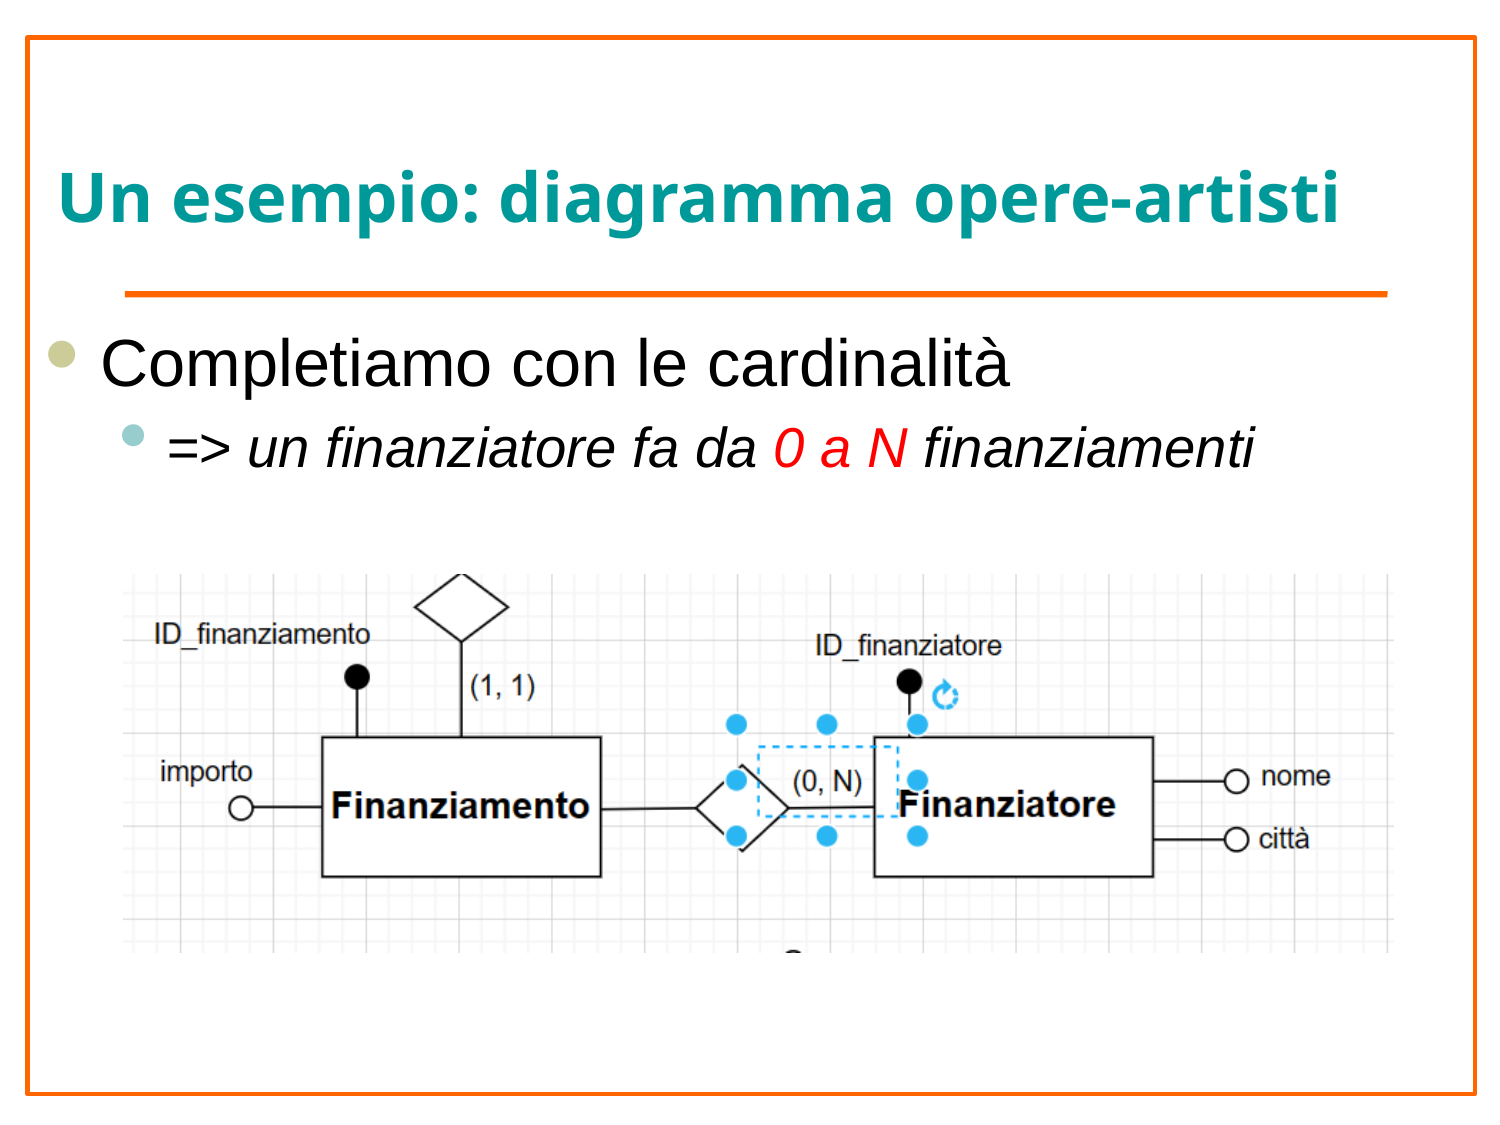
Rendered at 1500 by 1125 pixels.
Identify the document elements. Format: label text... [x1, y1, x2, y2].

list Completiamo con le cardinalità => un finanziatore fa da 0 a N finanziamenti [29, 312, 1459, 1024]
picture [123, 574, 1394, 953]
title Un esempio: diagramma opere-artisti [41, 87, 1483, 244]
